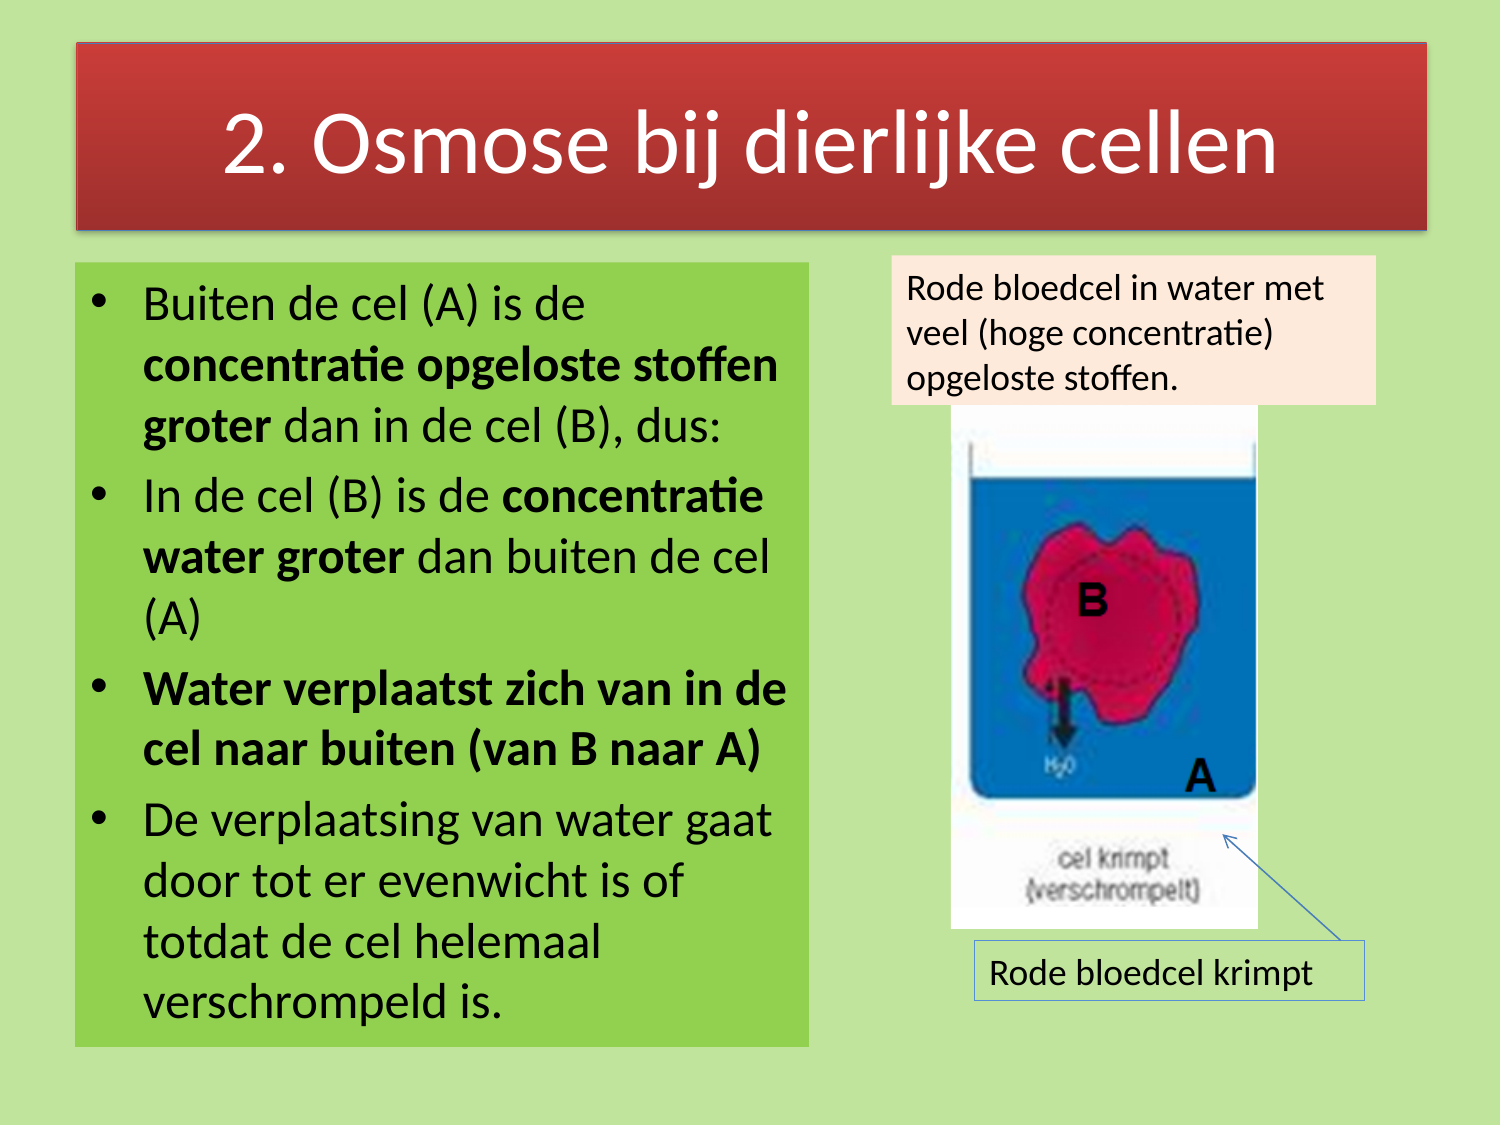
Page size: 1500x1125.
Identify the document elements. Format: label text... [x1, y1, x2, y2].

text_box Rode bloedcel krimpt [974, 940, 1365, 1001]
text_box Rode bloedcel in water met veel (hoge concentratie) opgeloste stoffen. [891, 255, 1376, 405]
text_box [1222, 833, 1341, 941]
picture [950, 325, 1259, 929]
list Buiten de cel (A) is de concentratie opgeloste stoffen groter dan in de cel (B), dus: In de cel (B) is de concentratie water groter dan buiten de cel (A) Water verplaatst zich van in de cel naar buiten (van B naar A) De verplaatsing van water gaat door tot er evenwicht is of totdat de cel helemaal verschrompeld is. [75, 262, 809, 1047]
text_box 2. Osmose bij dierlijke cellen [76, 42, 1427, 231]
